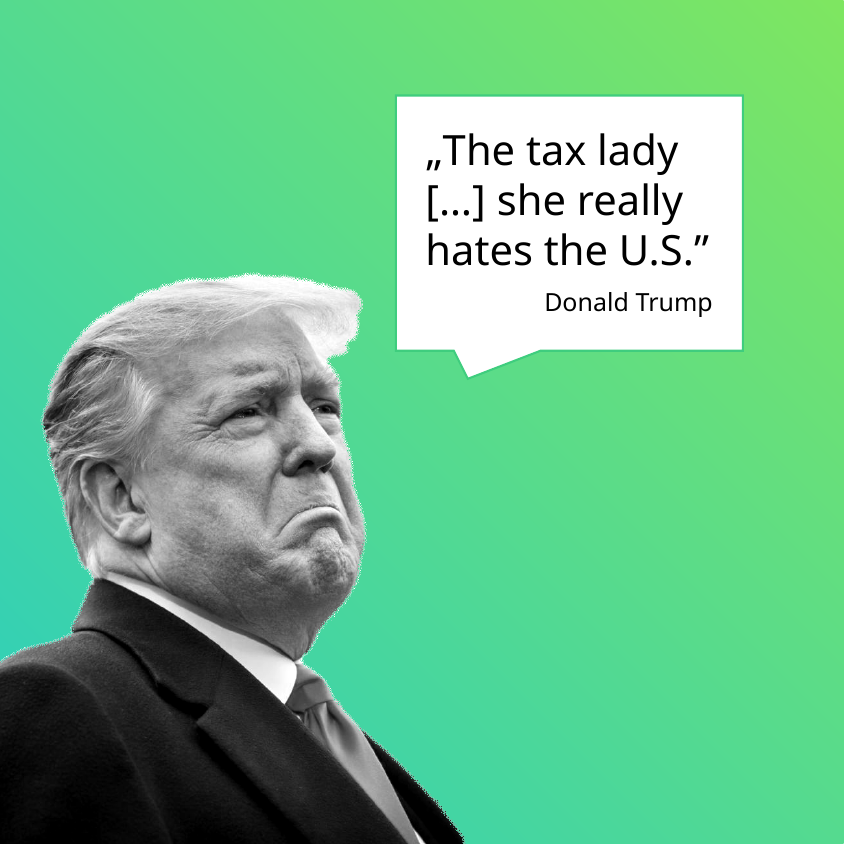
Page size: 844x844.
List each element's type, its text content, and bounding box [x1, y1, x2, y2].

picture [0, 195, 553, 844]
text_box „The tax lady […] she really hates the U.S.” Donald Trump [394, 94, 744, 352]
